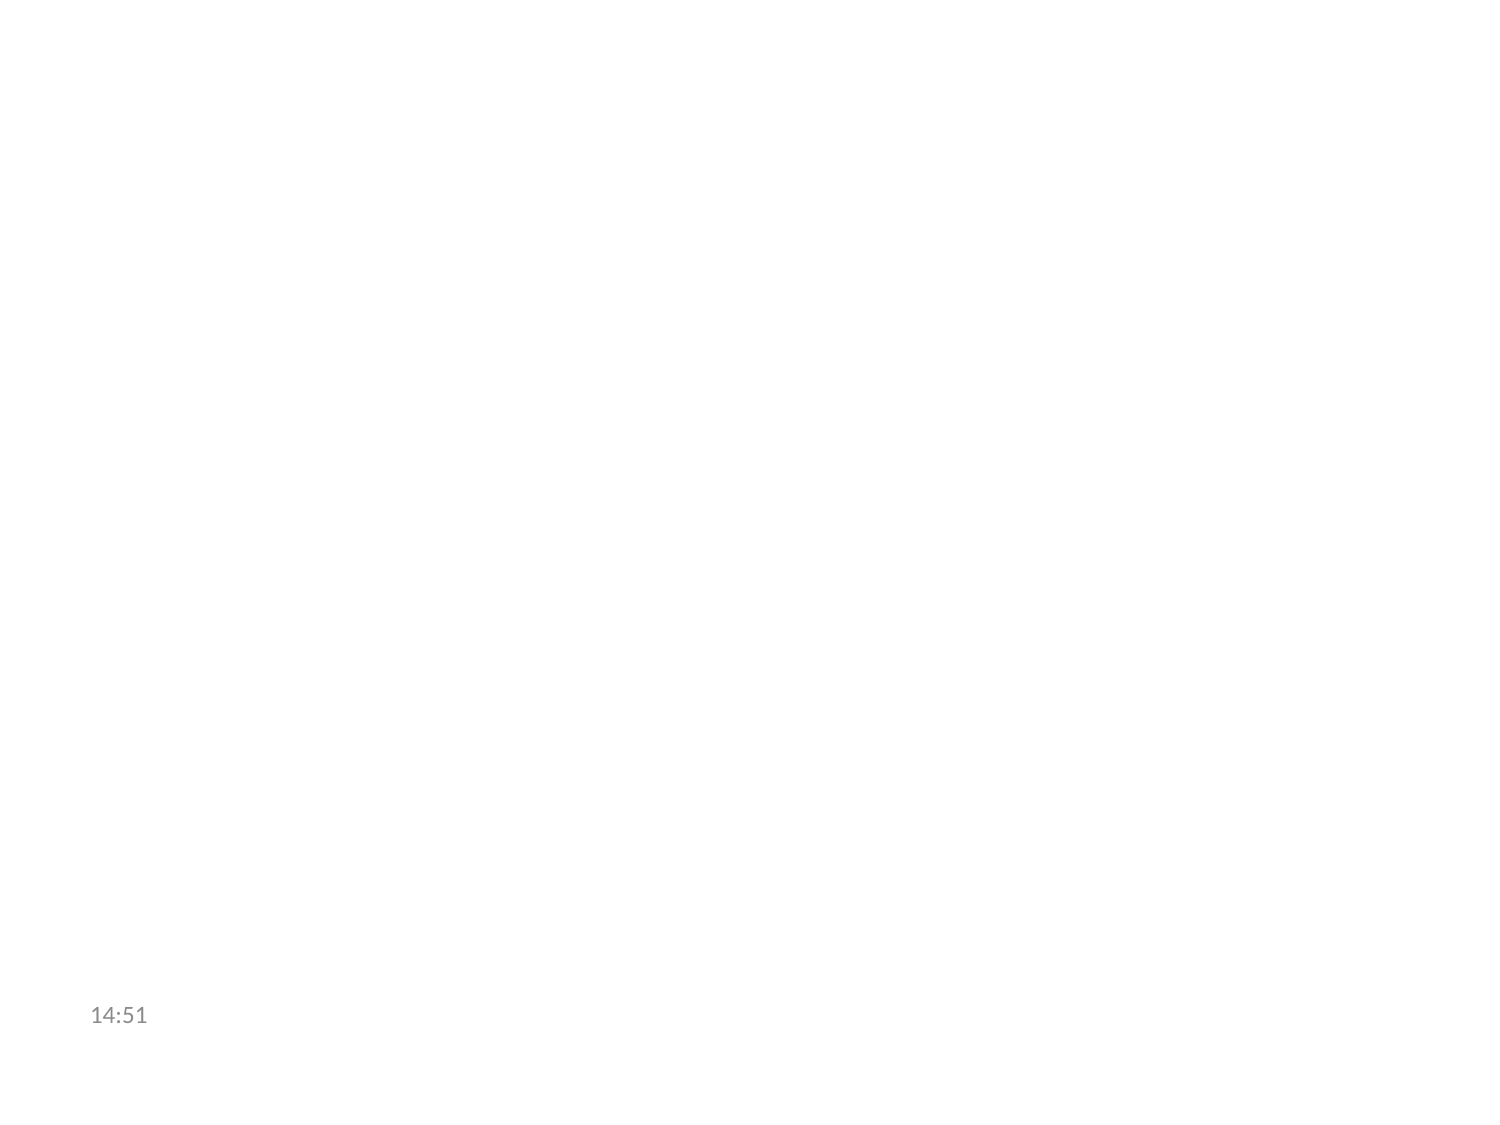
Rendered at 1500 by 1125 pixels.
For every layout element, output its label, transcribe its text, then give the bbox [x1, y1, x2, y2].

text_box 15:35 [75, 983, 425, 1044]
